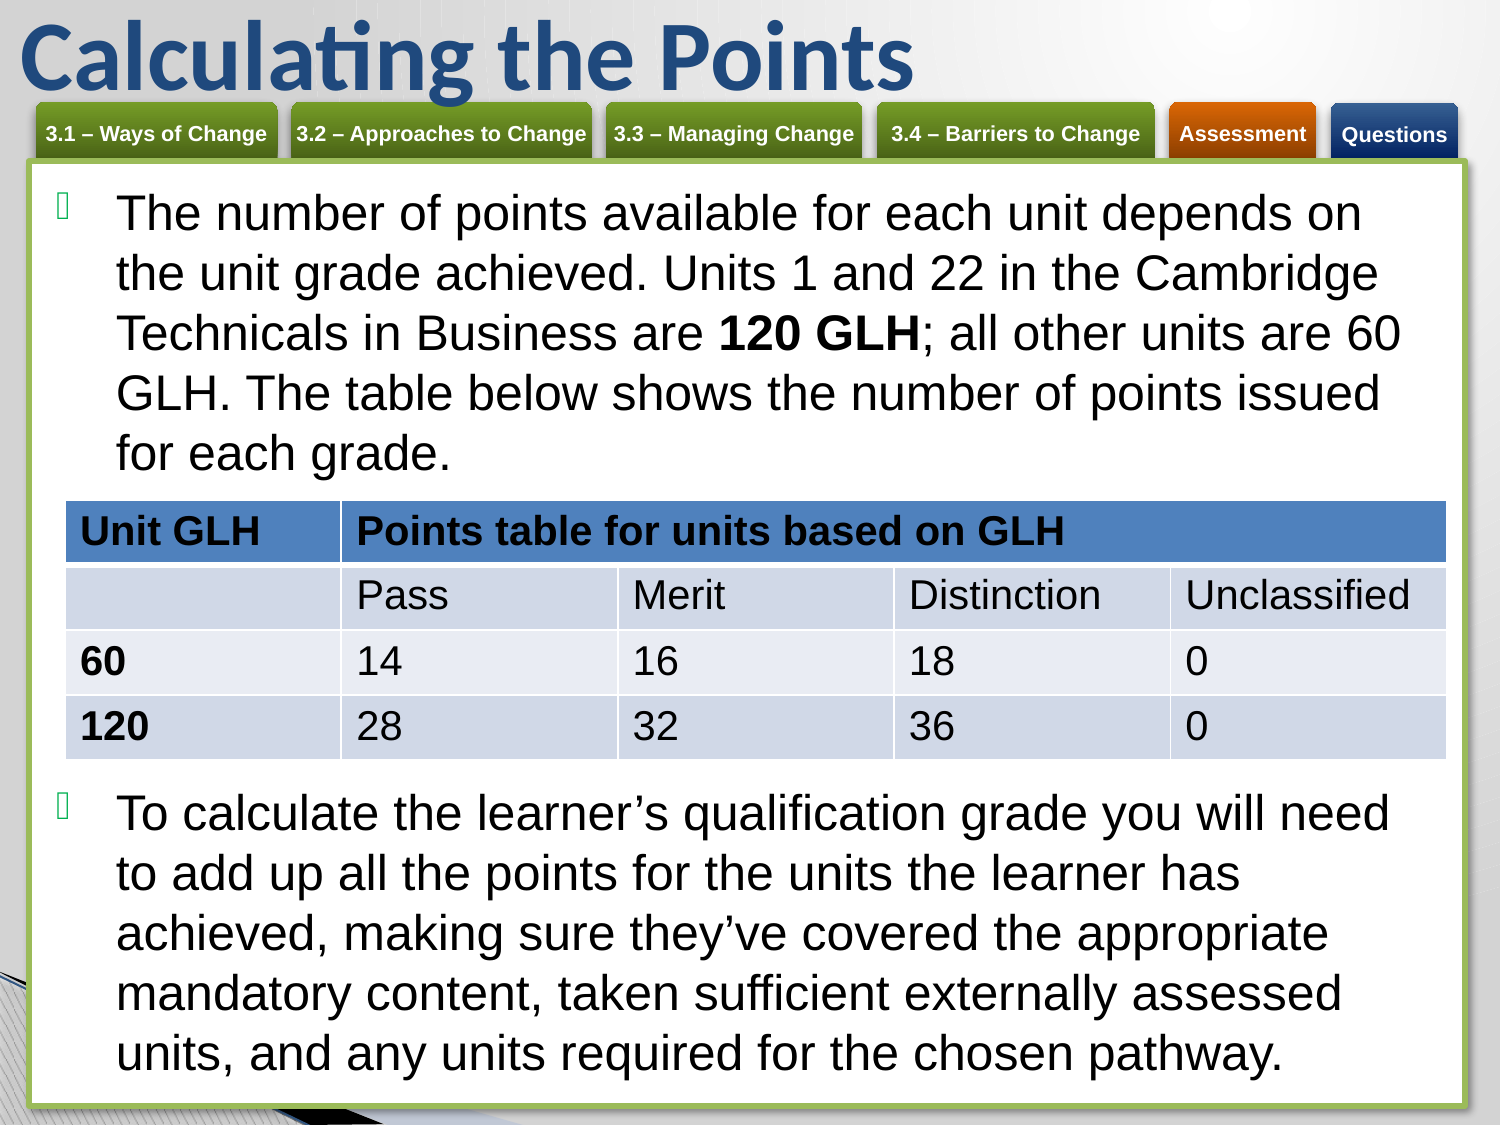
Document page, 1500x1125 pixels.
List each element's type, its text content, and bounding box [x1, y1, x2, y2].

table_cell Merit [619, 568, 893, 629]
table_header Points table for units based on GLH [342, 501, 1446, 562]
table_cell Distinction [895, 568, 1170, 629]
table_cell 120 [66, 696, 340, 759]
table_cell 0 [1171, 696, 1446, 759]
table_header Unit GLH [66, 501, 340, 562]
table_cell Unclassified [1171, 568, 1446, 629]
table_cell 16 [619, 631, 893, 694]
table_cell 36 [895, 696, 1170, 759]
table_cell 18 [895, 631, 1170, 694]
table_cell 28 [342, 696, 617, 759]
table_cell 32 [619, 696, 893, 759]
text_box The number of points available for each unit depends on the unit grade achieved. Units 1 and 22 in the Cambridge Technicals in Business are 120 GLH; all other units are 60 GLH. The table below shows the number of points issued for each grade. To calculate the learner’s qualification grade you will need to add up all the points for the units the learner has achieved, making sure they’ve covered the appropriate mandatory content, taken sufficient externally assessed units, and any units required for the chosen pathway. [41, 172, 1447, 1088]
text_box e [551, 0, 603, 5]
table_cell 14 [342, 631, 617, 694]
title Calculating the Points [5, 0, 1270, 102]
table_cell 60 [66, 631, 340, 694]
picture [281, 1114, 303, 1125]
table_cell [66, 568, 340, 629]
table_cell Pass [342, 568, 617, 629]
table_cell 0 [1171, 631, 1446, 694]
